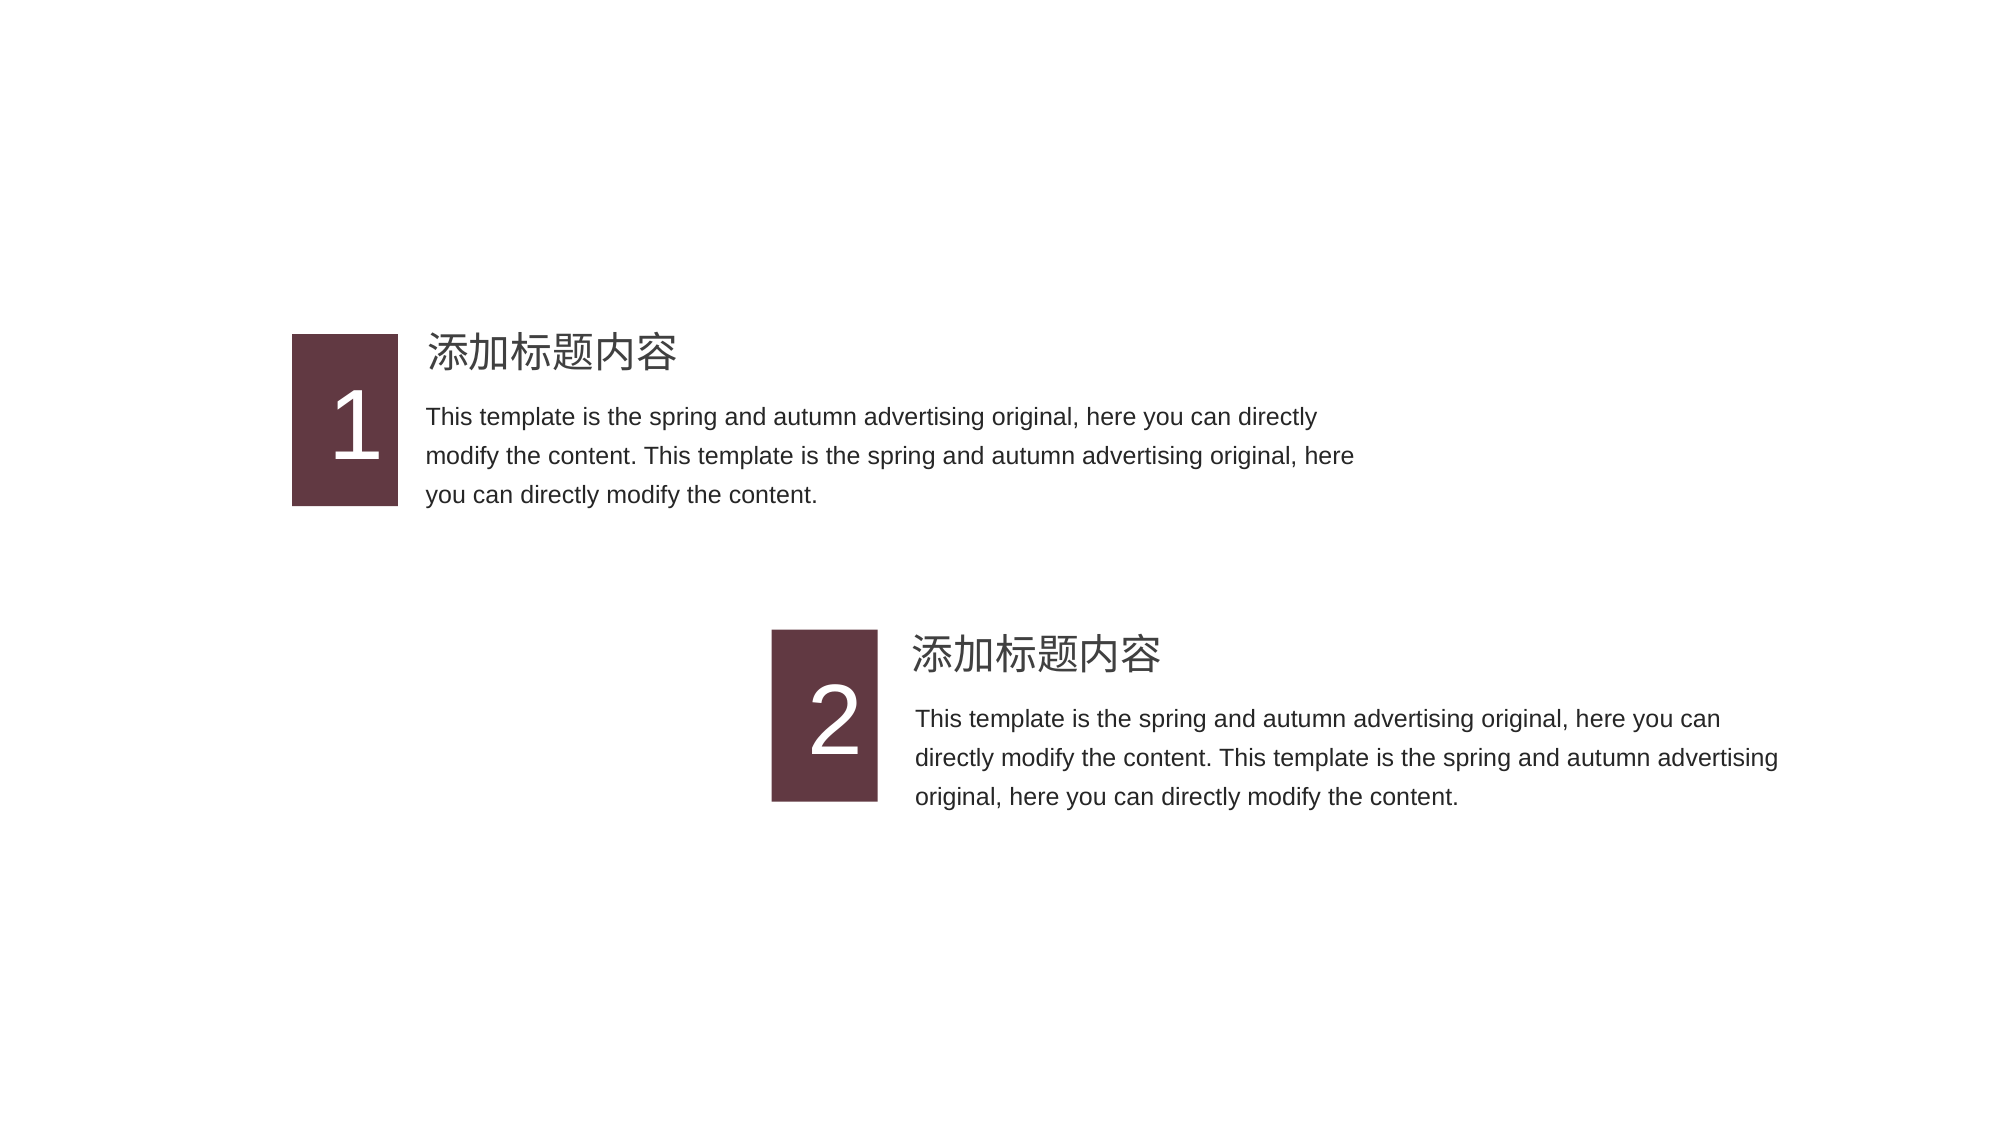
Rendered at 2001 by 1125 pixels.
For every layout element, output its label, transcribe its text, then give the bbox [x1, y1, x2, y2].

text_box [771, 629, 878, 802]
text_box This template is the spring and autumn advertising original, here you can directly modify the content. This template is the spring and autumn advertising original, here you can directly modify the content. [900, 685, 1823, 857]
text_box 添加标题内容 [842, 620, 1178, 686]
text_box This template is the spring and autumn advertising original, here you can directly modify the content. This template is the spring and autumn advertising original, here you can directly modify the content. [410, 384, 1390, 555]
text_box 添加标题内容 [385, 318, 720, 384]
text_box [291, 334, 399, 507]
